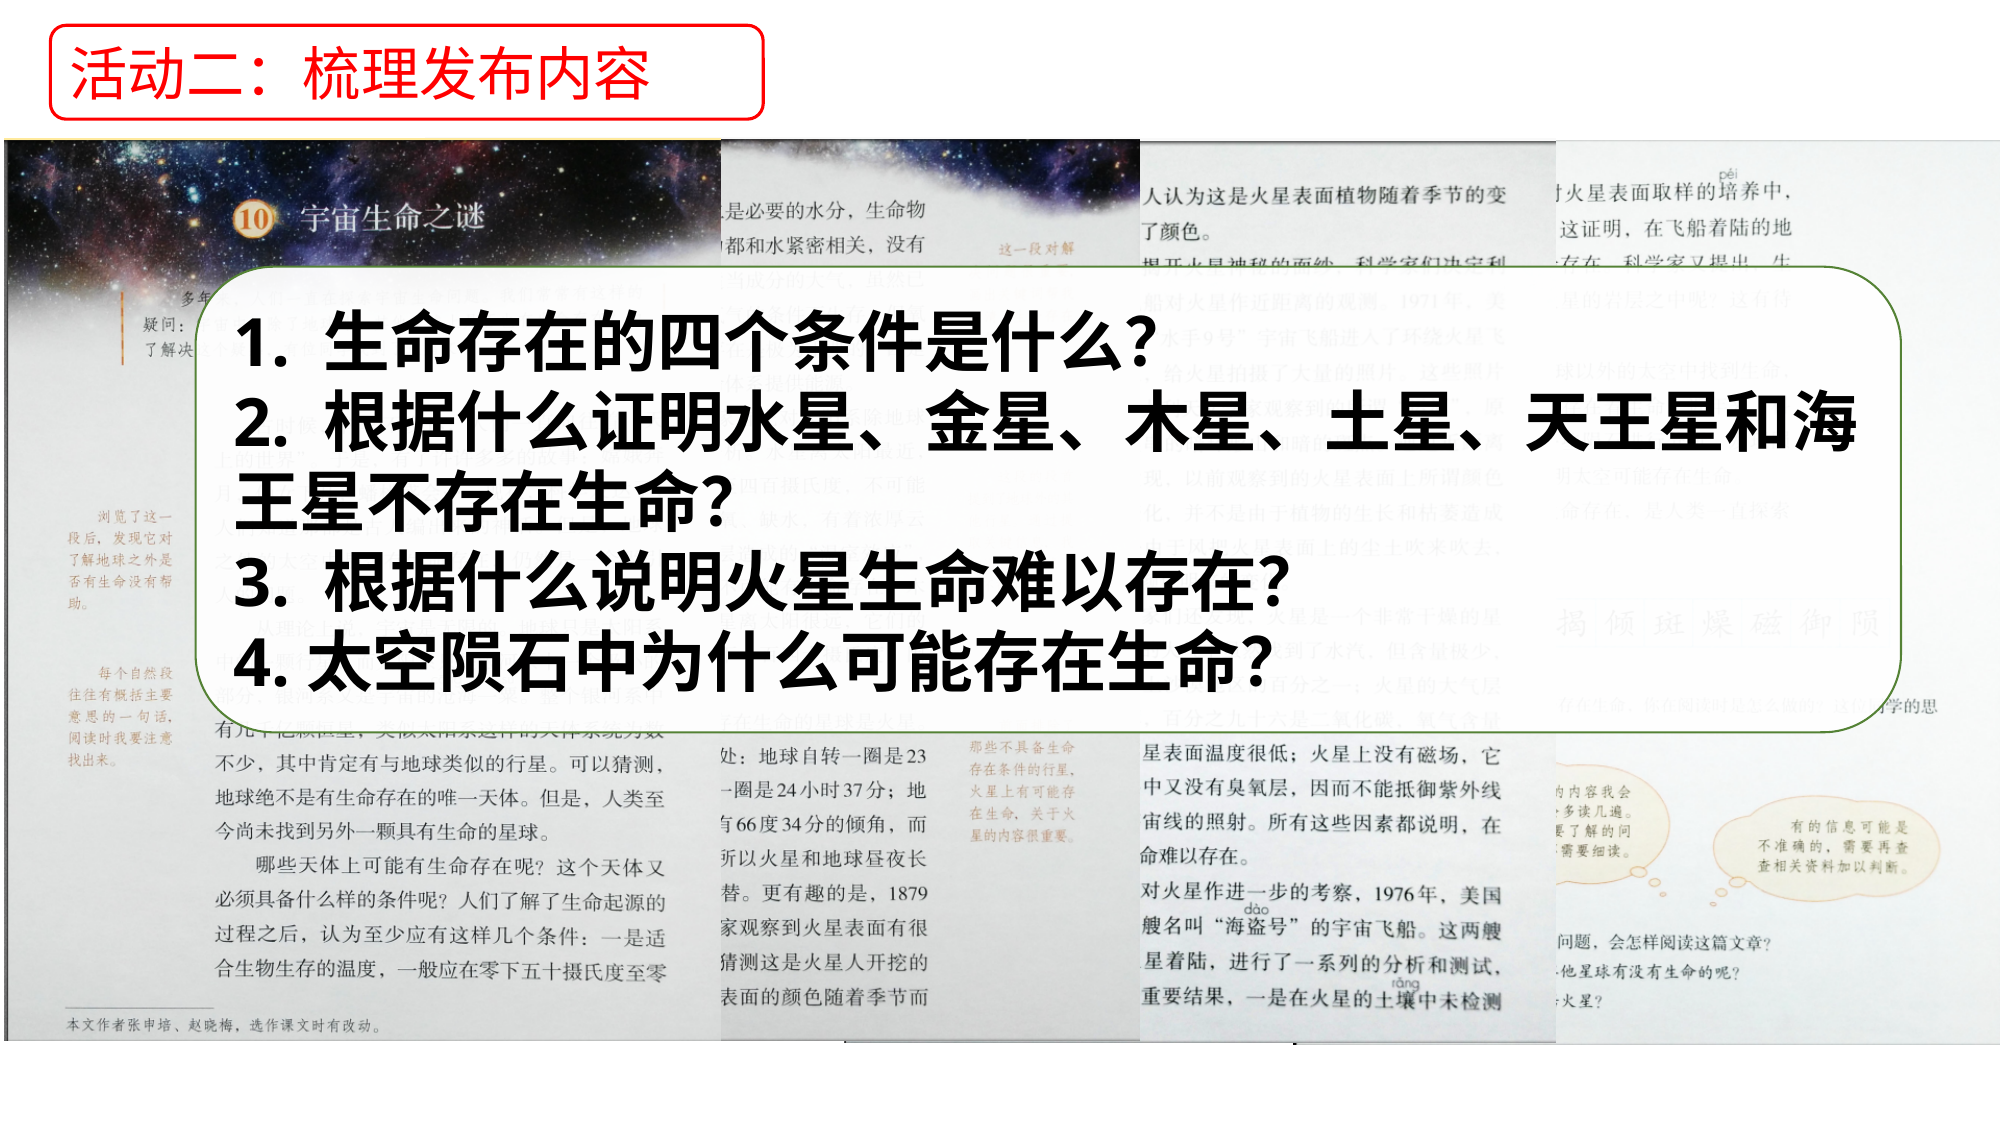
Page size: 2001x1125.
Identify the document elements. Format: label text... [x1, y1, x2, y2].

text_box 活动二：梳理发布内容 [50, 25, 764, 120]
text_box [4, 137, 2000, 1045]
